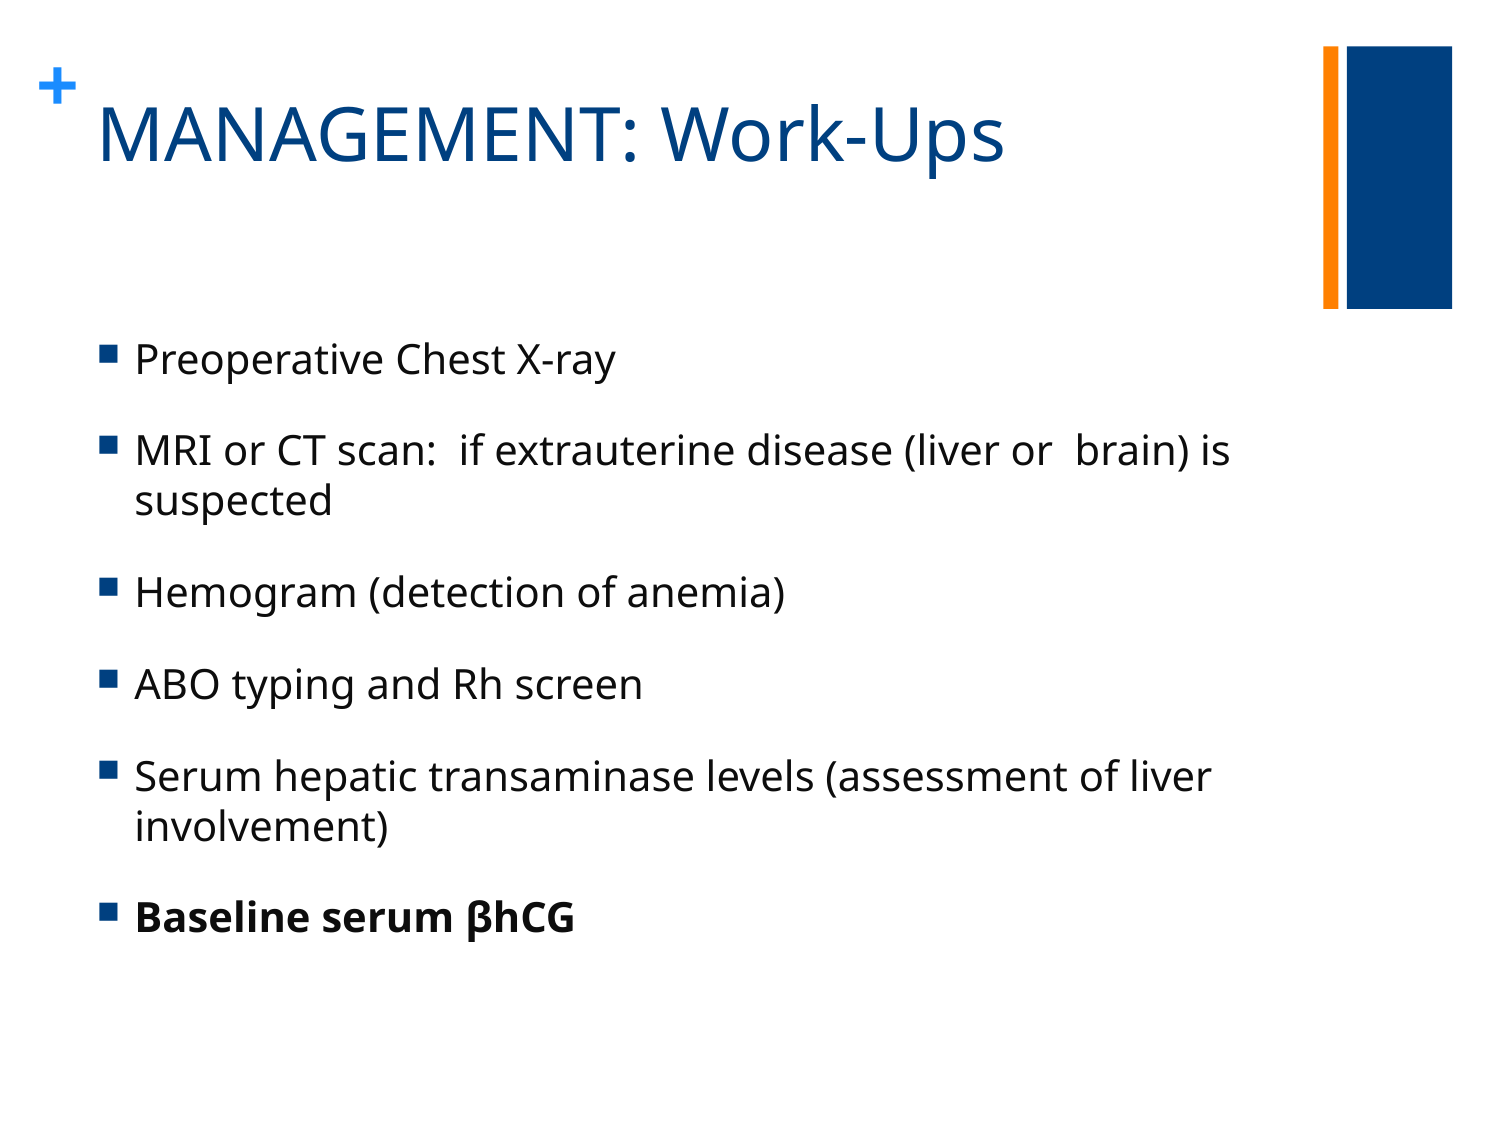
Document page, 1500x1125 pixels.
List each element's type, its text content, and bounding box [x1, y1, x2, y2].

title MANAGEMENT: Work-Ups [81, 79, 1322, 263]
list Preoperative Chest X-ray MRI or CT scan: if extrauterine disease (liver or brain) is suspected Hemogram (detection of anemia) ABO typing and Rh screen Serum hepatic transaminase levels (assessment of liver involvement) Baseline serum βhCG [81, 324, 1322, 1005]
